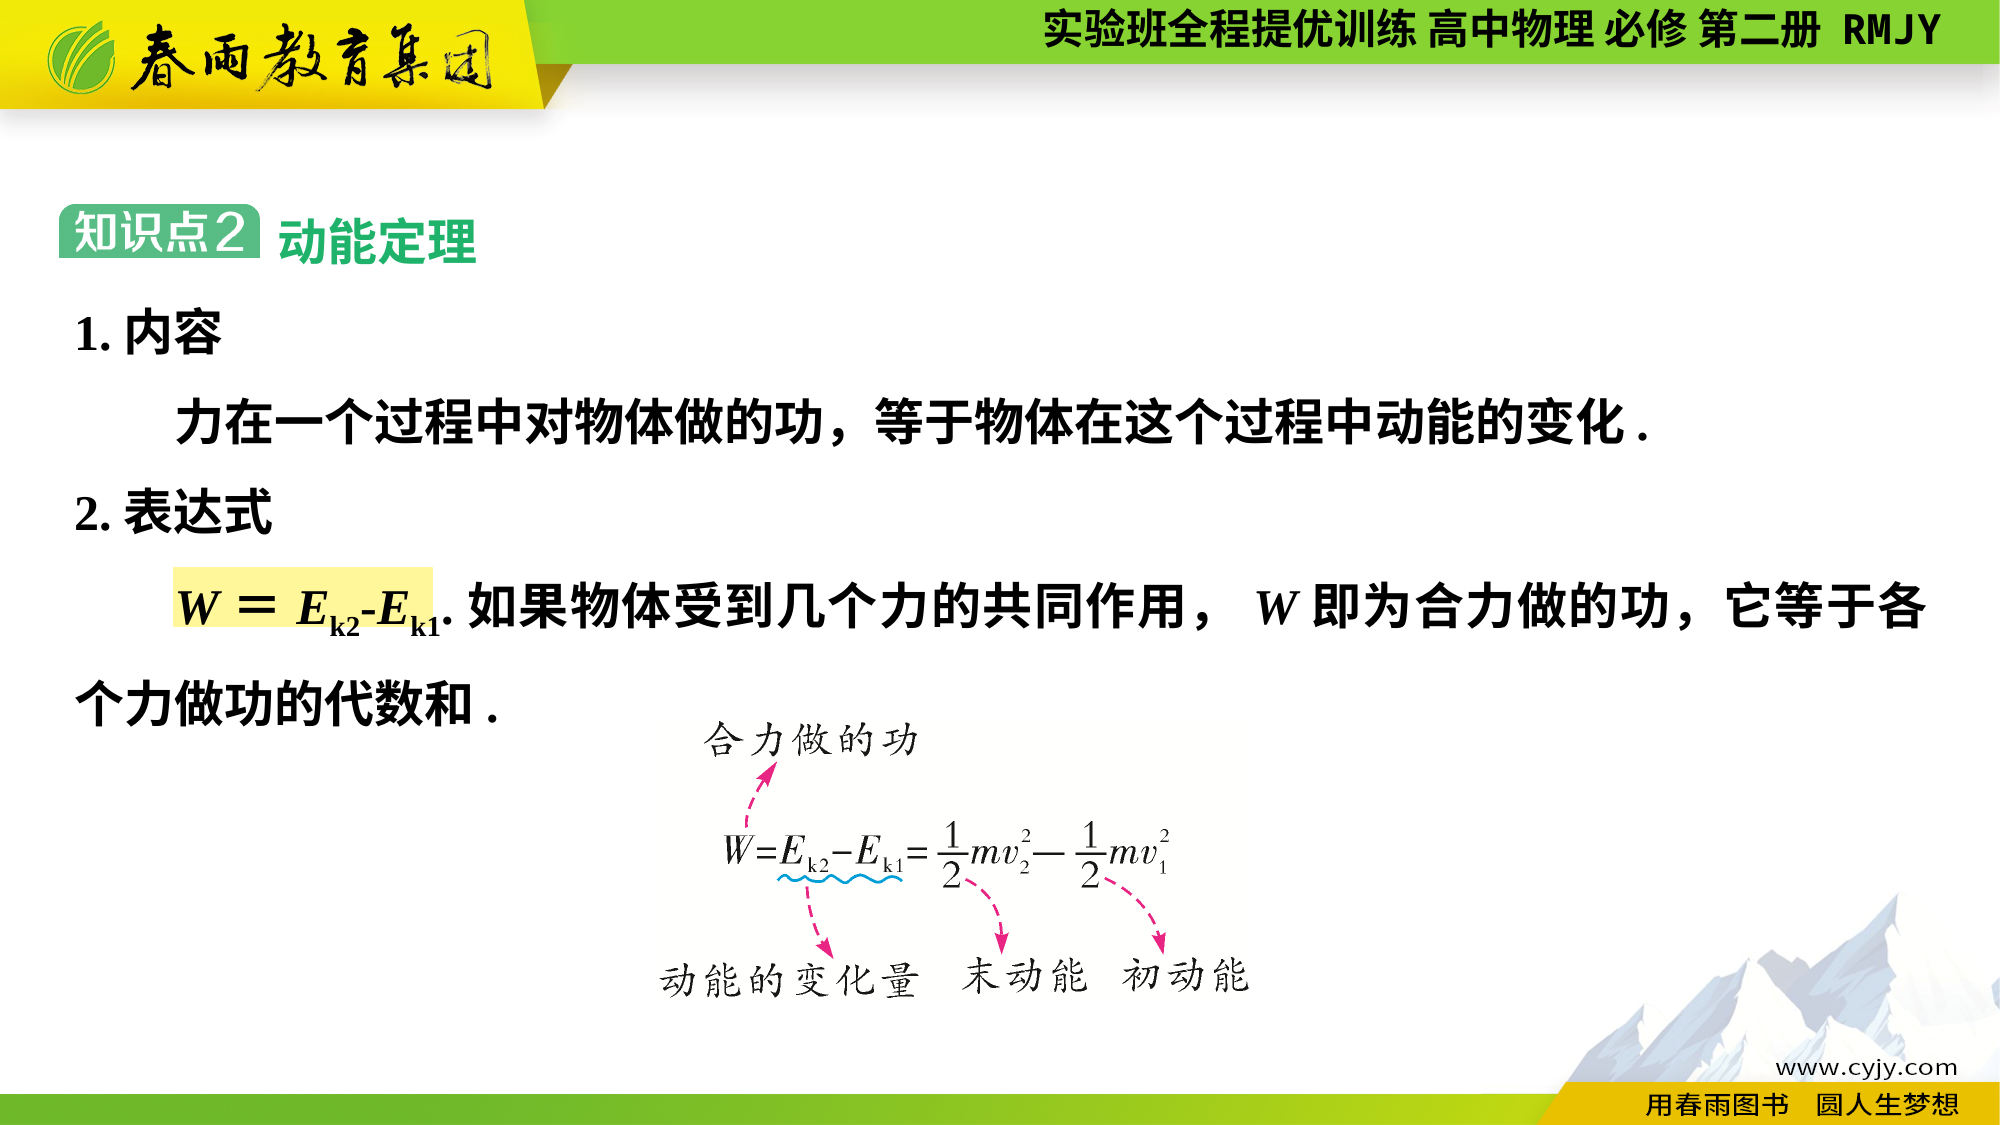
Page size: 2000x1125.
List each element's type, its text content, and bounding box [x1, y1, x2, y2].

list 动能定理 1.内容 力在一个过程中对物体做的功，等于物体在这个过程中动能的变化. 2.表达式 W＝Ek2-Ek1.如果物体受到几个力的共同作用，W即为合力做的功，它等于各个力做功的代数和. [59, 172, 1944, 734]
picture [0, 0, 2000, 1125]
